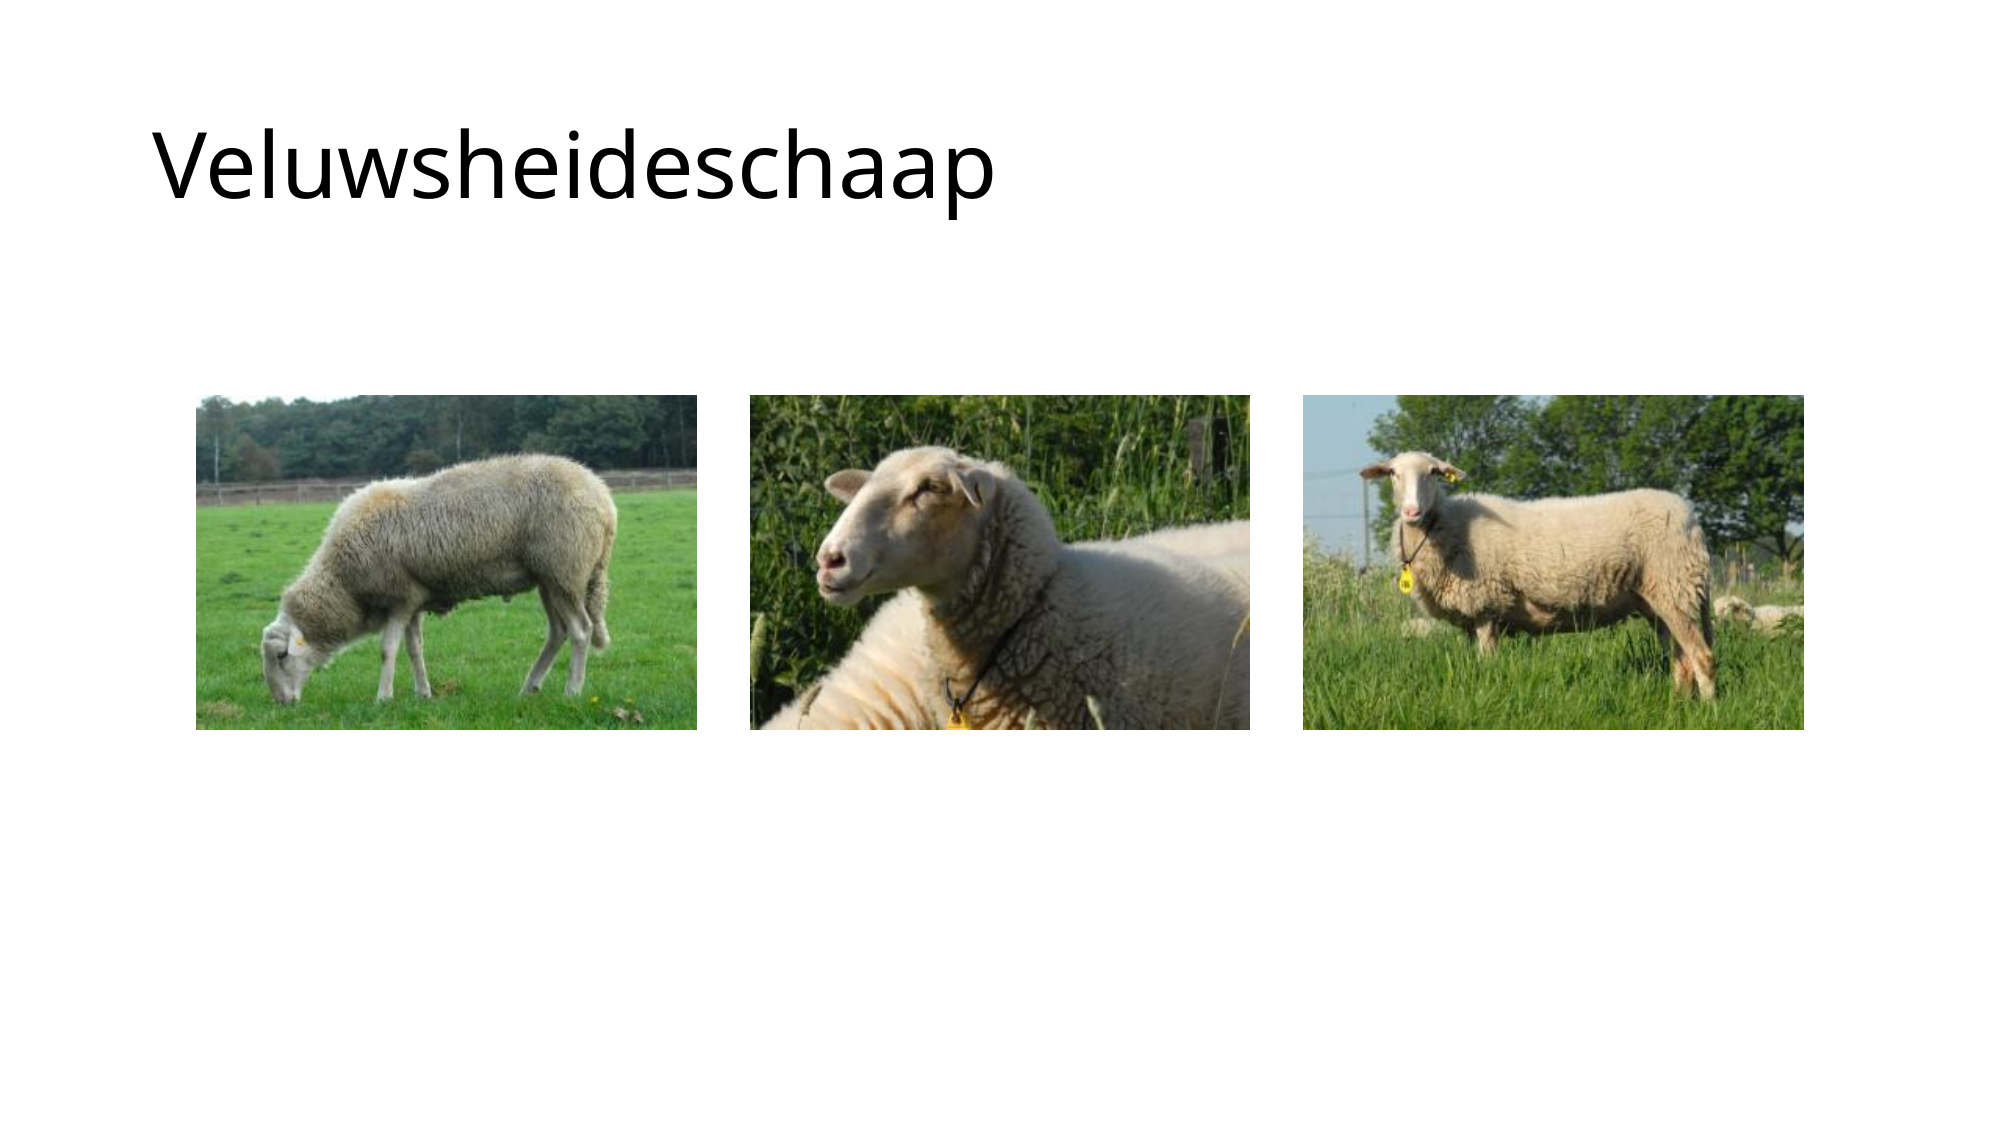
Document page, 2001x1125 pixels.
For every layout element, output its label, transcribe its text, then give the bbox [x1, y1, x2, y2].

picture [749, 395, 1250, 730]
picture [1303, 395, 1804, 730]
title Veluwsheideschaap [137, 59, 1863, 278]
picture [196, 395, 697, 730]
